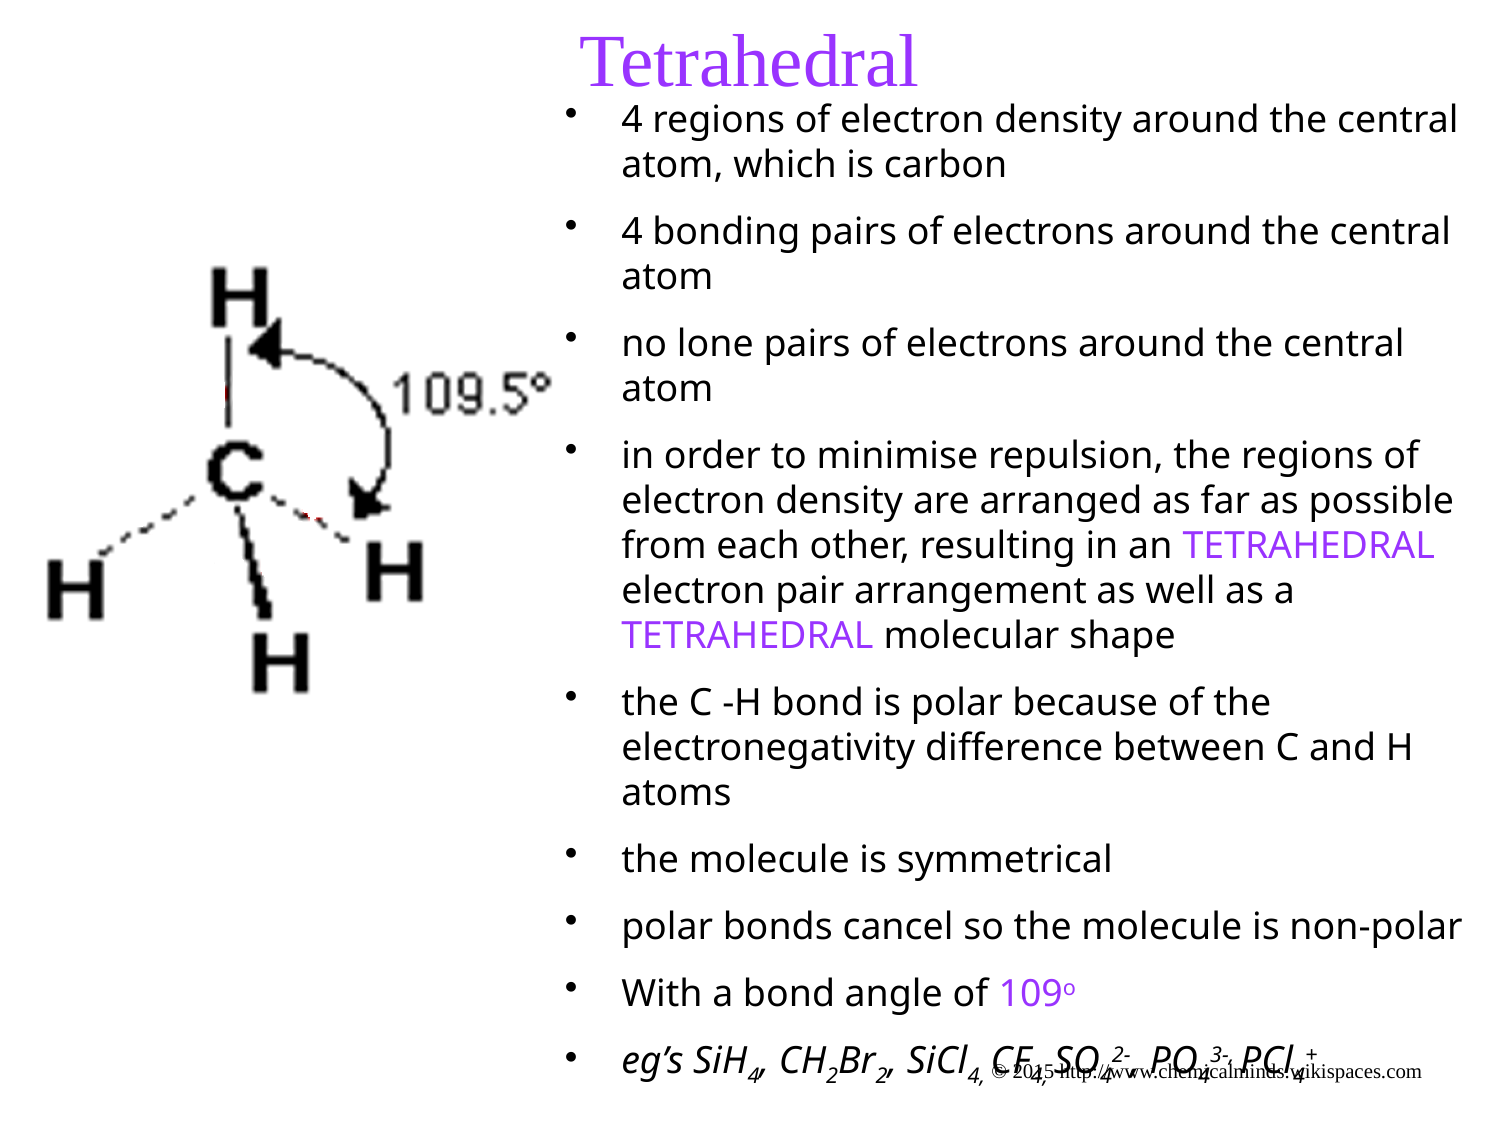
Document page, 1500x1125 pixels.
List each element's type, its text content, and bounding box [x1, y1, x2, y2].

title Tetrahedral [112, 0, 1388, 151]
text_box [37, 249, 563, 712]
footer © 2015 http://www.chemicalminds.wikispaces.com [724, 1049, 1438, 1101]
list 4 regions of electron density around the central atom, which is carbon 4 bonding pairs of electrons around the central atom no lone pairs of electrons around the central atom in order to minimise repulsion, the regions of electron density are arranged as far as possible from each other, resulting in an TETRAHEDRAL electron pair arrangement as well as a TETRAHEDRAL molecular shape the C -H bond is polar because of the electronegativity difference between C and H atoms the molecule is symmetrical polar bonds cancel so the molecule is non-polar With a bond angle of 109o eg’s SiH4, CH2Br2, SiCl4, CF4, SO42-, PO43-, PCl4+ [549, 87, 1500, 1125]
